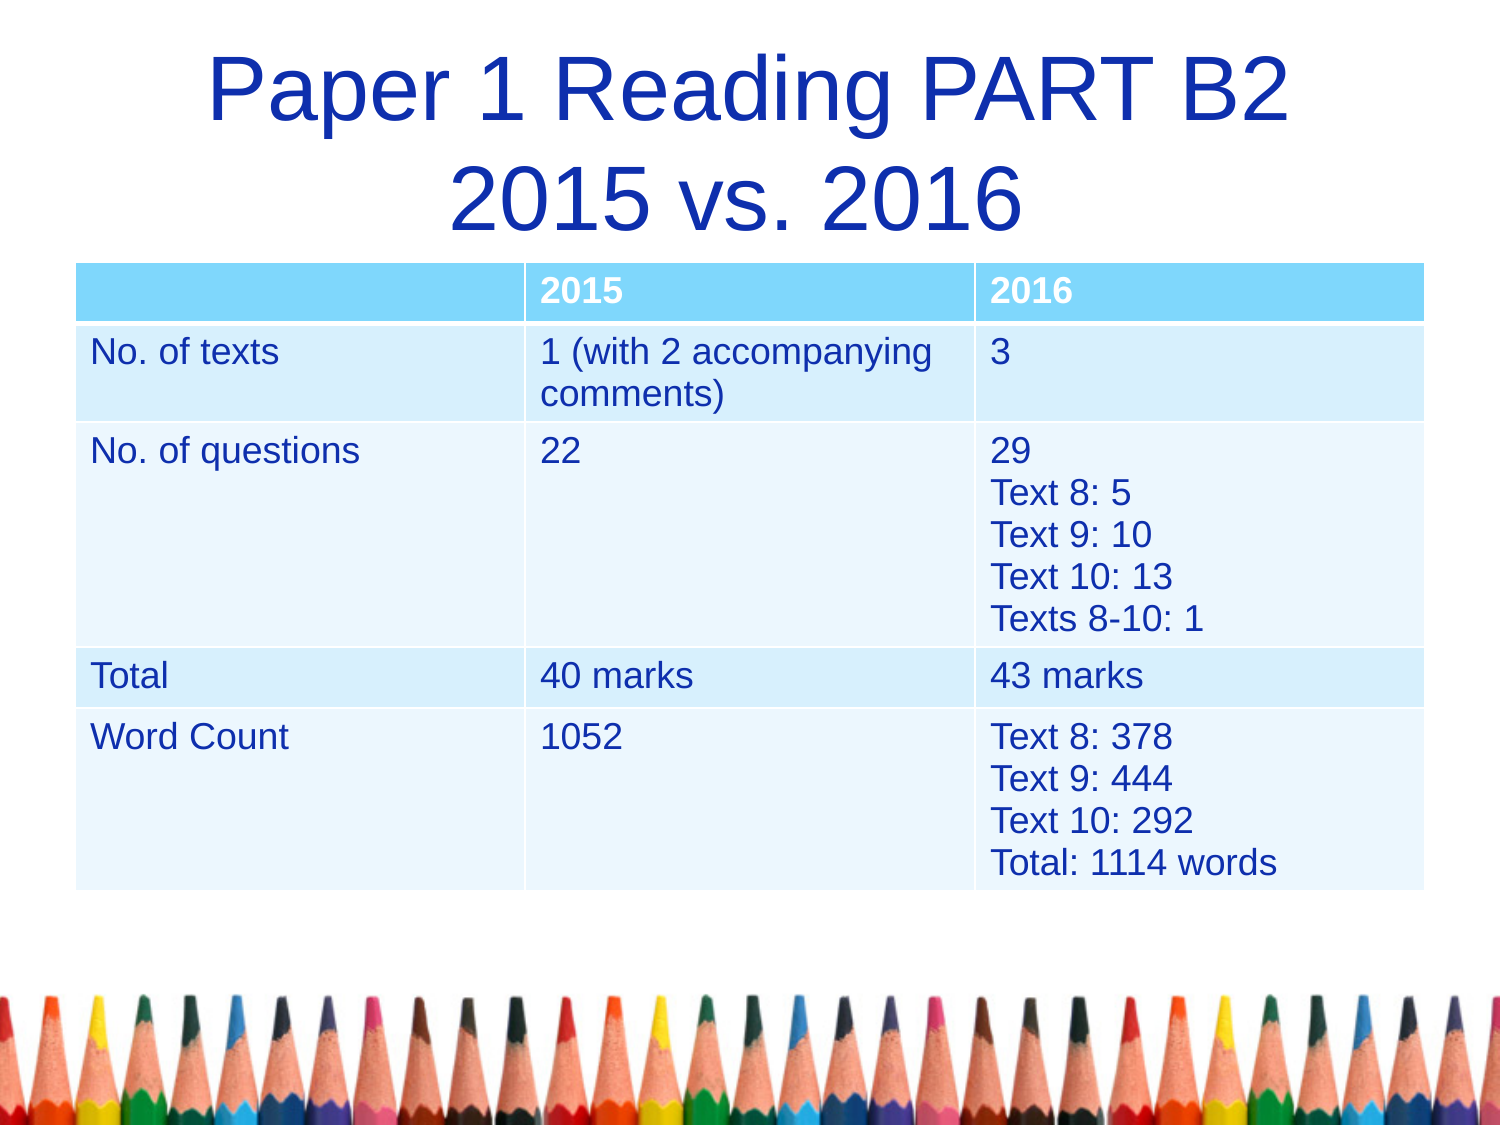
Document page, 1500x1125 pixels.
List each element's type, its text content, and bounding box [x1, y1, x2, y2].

table_cell 40 marks [526, 648, 974, 707]
table_header 2016 [976, 263, 1424, 321]
table_cell Text 8: 378 Text 9: 444 Text 10: 292 Total: 1114 words [976, 709, 1424, 890]
table_cell 22 [526, 423, 974, 646]
table_cell No. of questions [76, 423, 524, 646]
table_header 2015 [526, 263, 974, 321]
table_cell No. of texts [76, 326, 524, 421]
table_cell Word Count [76, 709, 524, 890]
table_cell 1 (with 2 accompanying comments) [526, 326, 974, 421]
table_cell 3 [976, 326, 1424, 421]
table_cell 29 Text 8: 5 Text 9: 10 Text 10: 13 Texts 8-10: 1 [976, 423, 1424, 646]
table_cell 1052 [526, 709, 974, 890]
table_header [76, 263, 524, 321]
table_cell 43 marks [976, 648, 1424, 707]
title Paper 1 Reading PART B2 2015 vs. 2016 [75, 45, 1425, 233]
picture [0, 0, 1500, 1125]
table_cell Total [76, 648, 524, 707]
